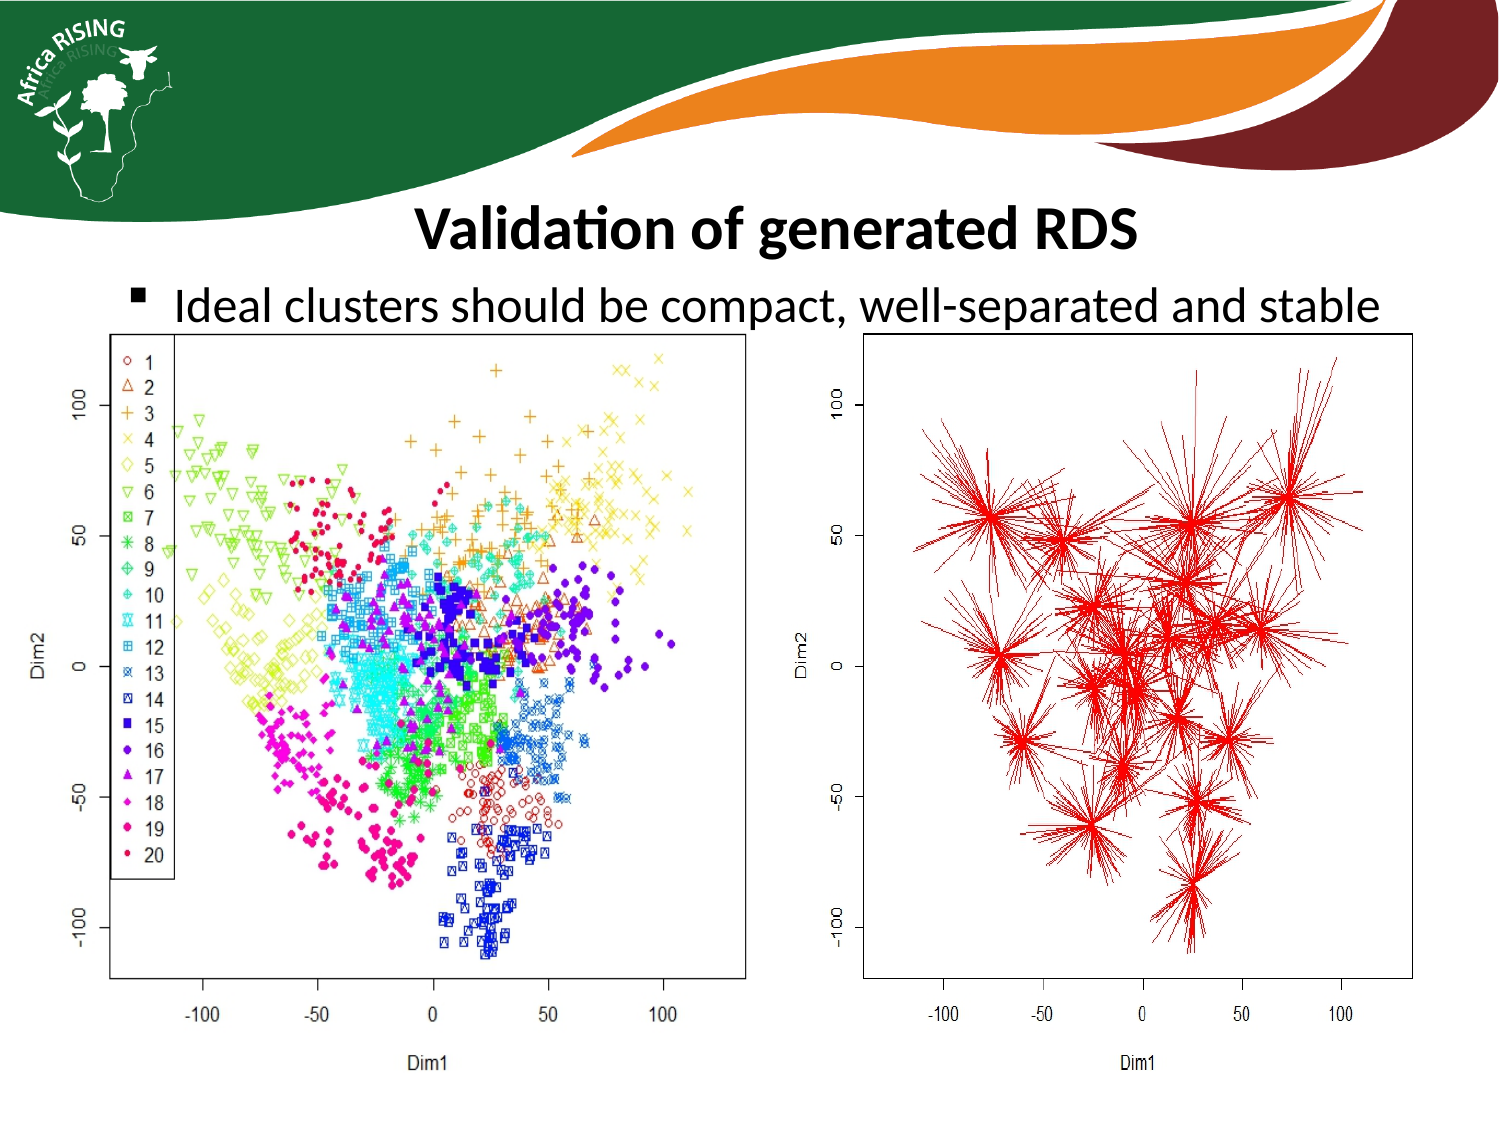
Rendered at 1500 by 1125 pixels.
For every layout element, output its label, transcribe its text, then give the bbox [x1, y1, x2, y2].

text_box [24, 237, 1451, 1101]
title Validation of generated RDS [399, 174, 1275, 235]
picture [0, 0, 1499, 222]
